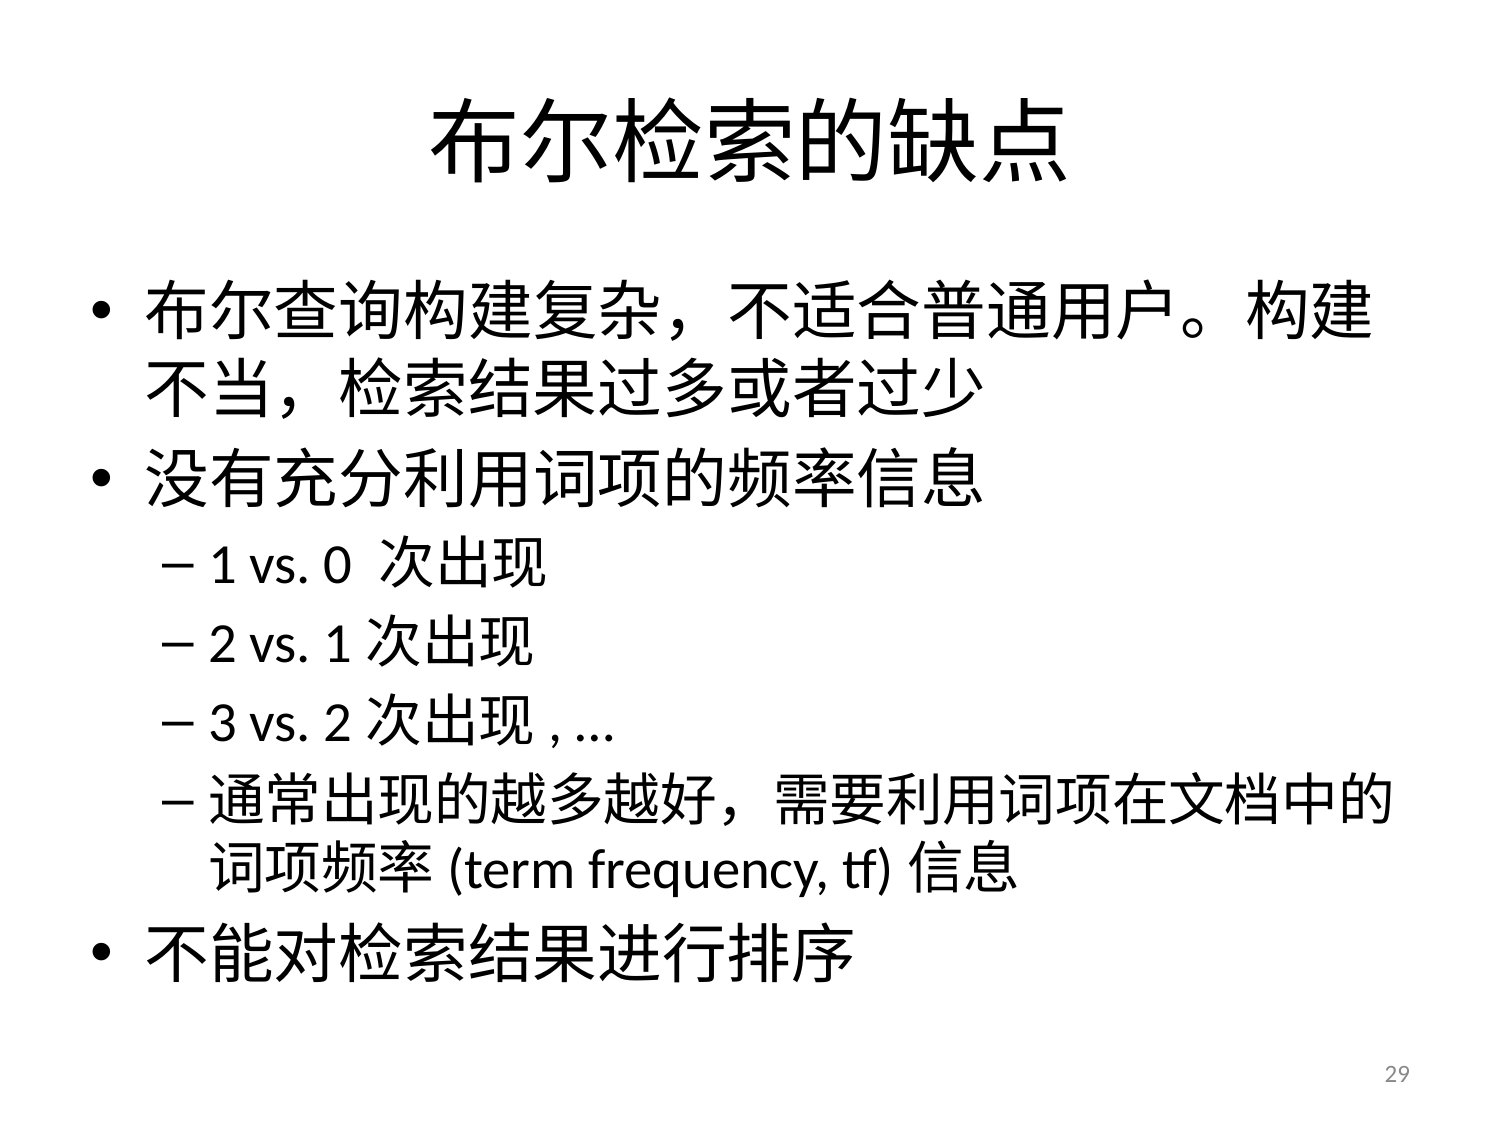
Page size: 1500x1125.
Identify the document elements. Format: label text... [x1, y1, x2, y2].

title 布尔检索的缺点 [75, 45, 1425, 233]
list 布尔查询构建复杂，不适合普通用户。构建不当，检索结果过多或者过少 没有充分利用词项的频率信息 1 vs. 0 次出现 2 vs. 1次出现 3 vs. 2次出现, … 通常出现的越多越好，需要利用词项在文档中的词项频率(term frequency, tf)信息 不能对检索结果进行排序 [75, 262, 1425, 1005]
slide_number 29 [1074, 1042, 1425, 1103]
